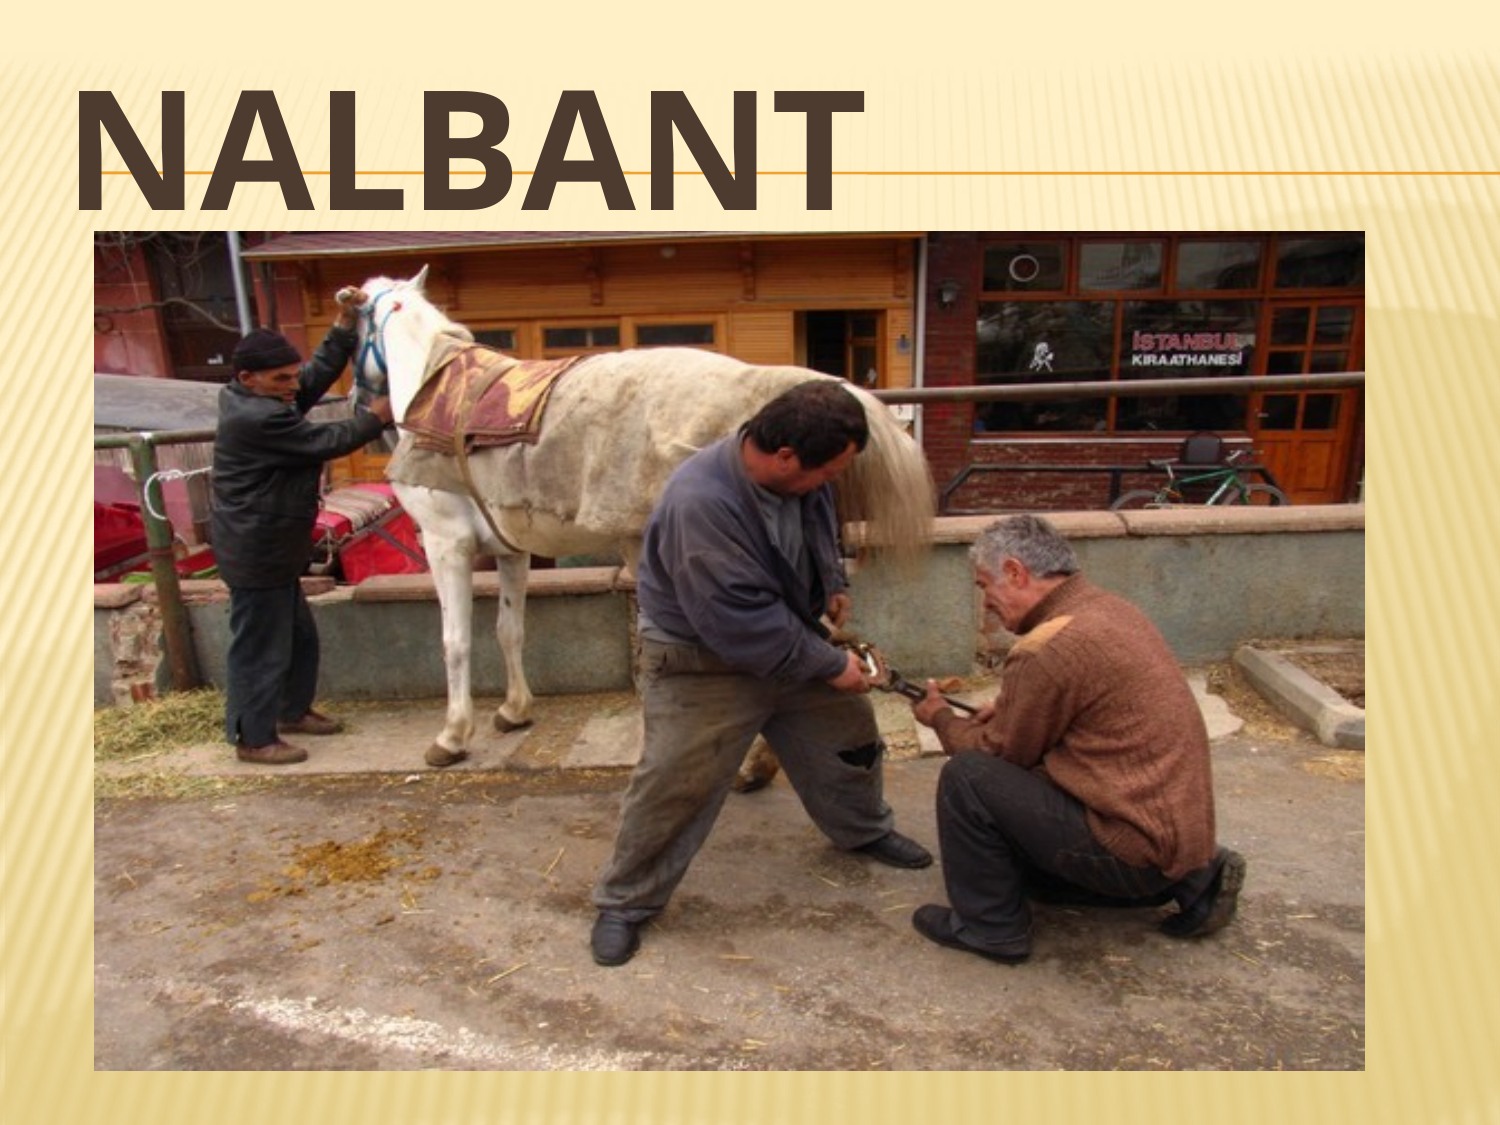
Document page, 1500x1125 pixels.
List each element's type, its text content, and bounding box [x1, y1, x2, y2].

title NALBANT [50, 75, 1475, 213]
picture [94, 231, 1365, 1071]
